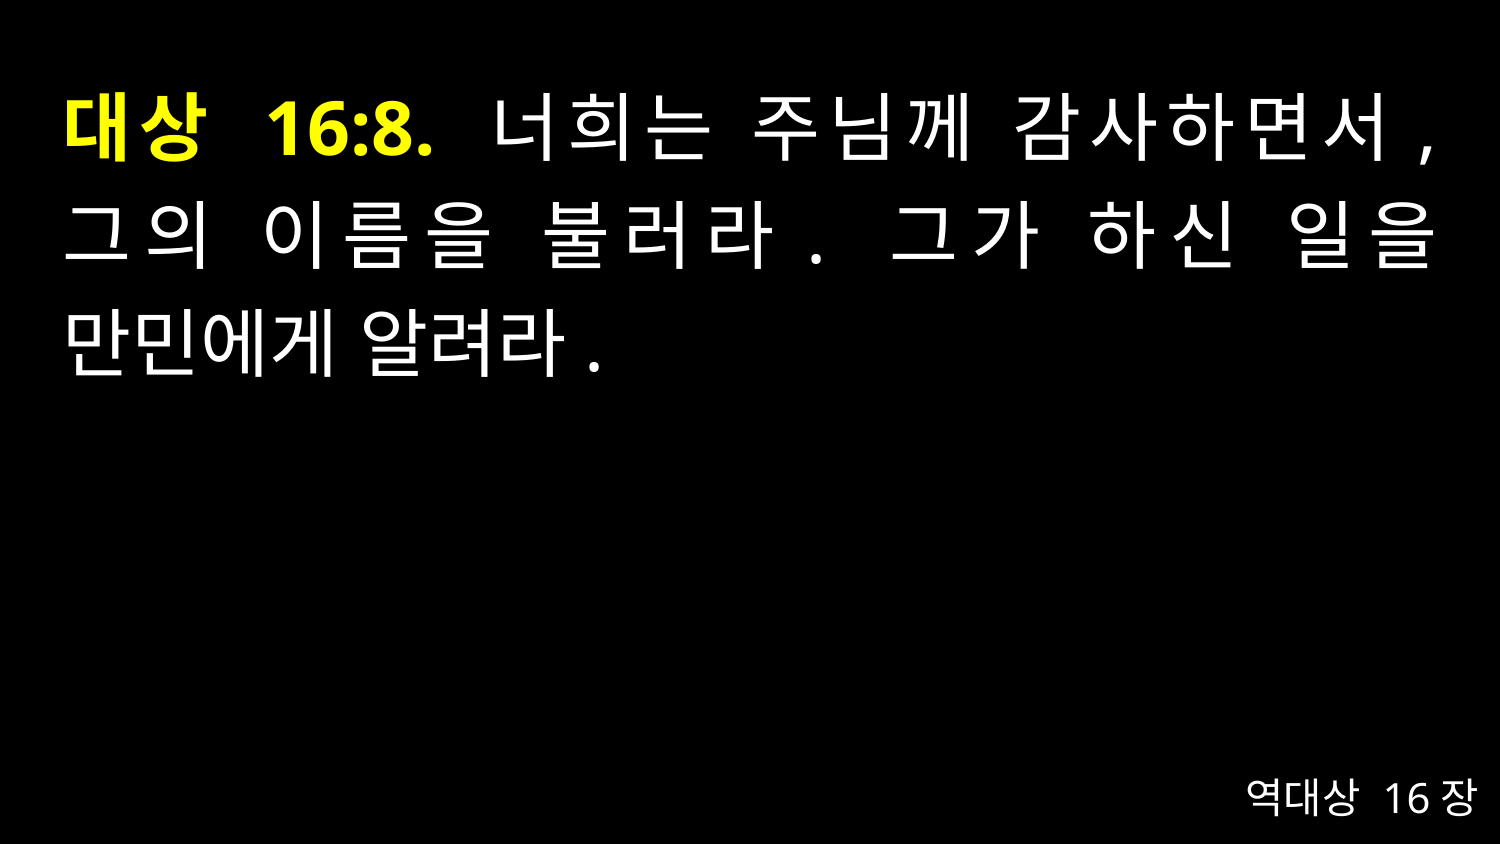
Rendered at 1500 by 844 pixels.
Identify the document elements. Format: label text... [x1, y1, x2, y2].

title 대상 16:8. 너희는 주님께 감사하면서, 그의 이름을 불러라. 그가 하신 일을 만민에게 알려라. [0, 0, 1500, 844]
subtitle 역대상 16장 [916, 770, 1500, 844]
